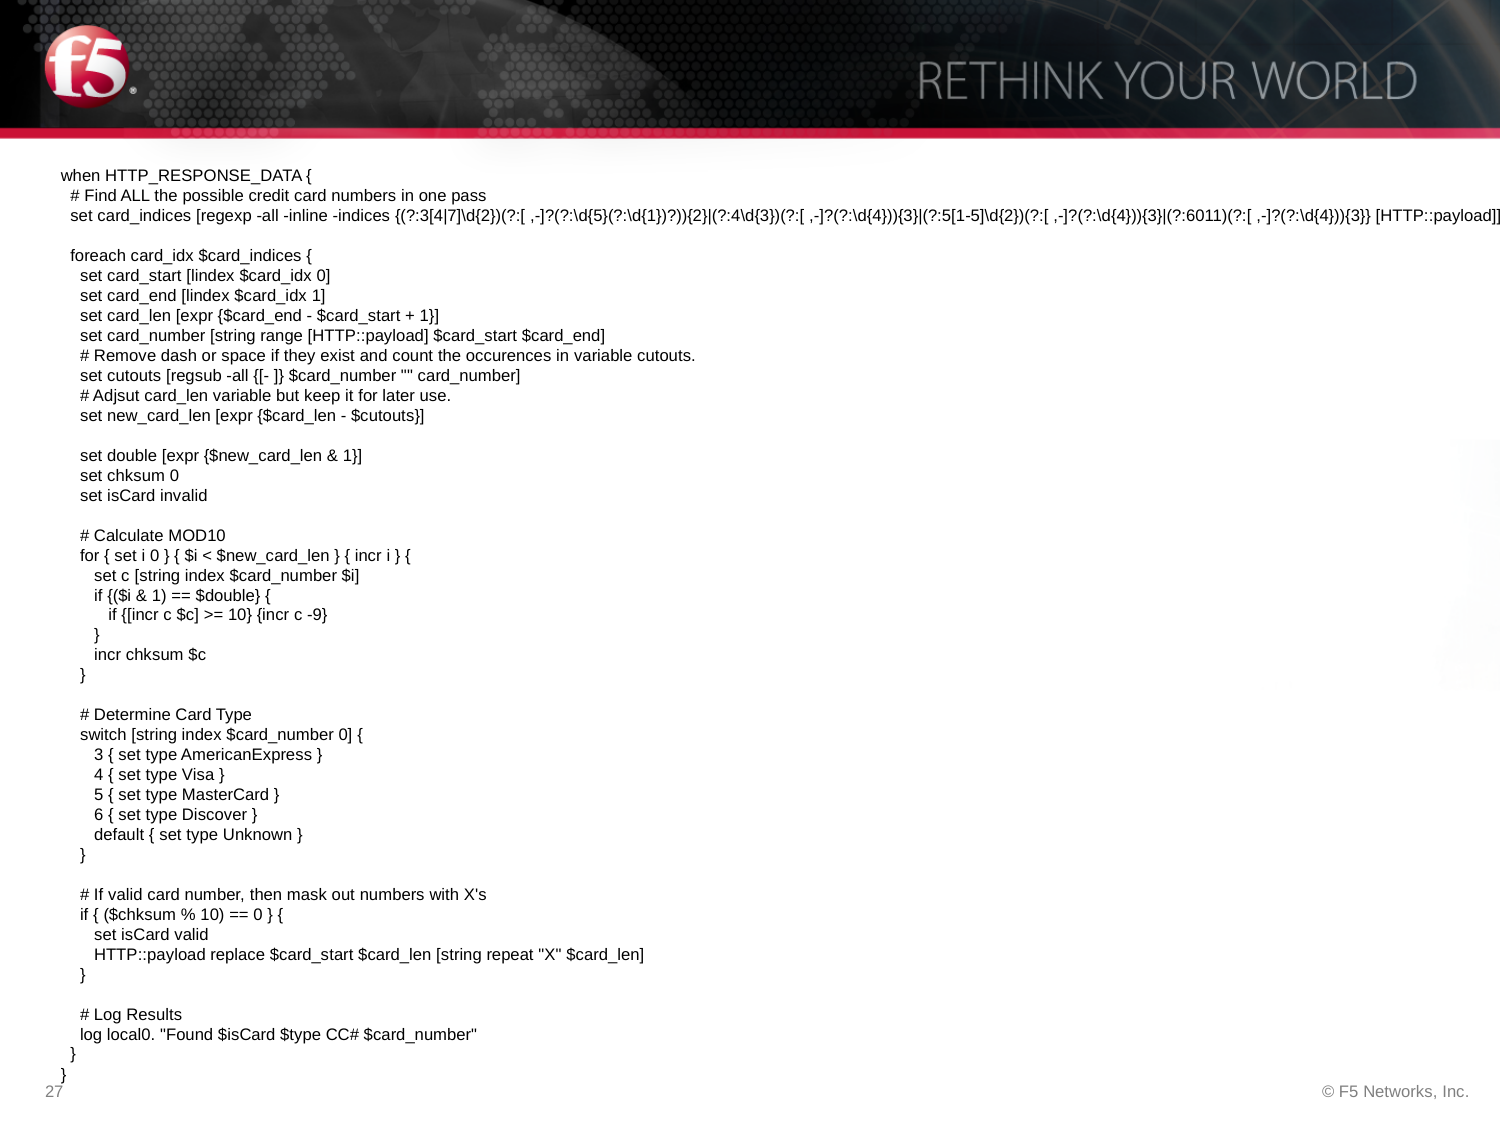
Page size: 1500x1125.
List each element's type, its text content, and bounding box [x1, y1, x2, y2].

text_box when HTTP_RESPONSE_DATA { # Find ALL the possible credit card numbers in one pass set card_indices [regexp -all -inline -indices {(?:3[4|7]\d{2})(?:[ ,-]?(?:\d{5}(?:\d{1})?)){2}|(?:4\d{3})(?:[ ,-]?(?:\d{4})){3}|(?:5[1-5]\d{2})(?:[ ,-]?(?:\d{4})){3}|(?:6011)(?:[ ,-]?(?:\d{4})){3}} [HTTP::payload]] foreach card_idx $card_indices { set card_start [lindex $card_idx 0] set card_end [lindex $card_idx 1] set card_len [expr {$card_end - $card_start + 1}] set card_number [string range [HTTP::payload] $card_start $card_end] # Remove dash or space if they exist and count the occurences in variable cutouts. set cutouts [regsub -all {[- ]} $card_number "" card_number] # Adjsut card_len variable but keep it for later use. set new_card_len [expr {$card_len - $cutouts}] set double [expr {$new_card_len & 1}] set chksum 0 set isCard invalid # Calculate MOD10 for { set i 0 } { $i < $new_card_len } { incr i } { set c [string index $card_number $i] if {($i & 1) == $double} { if {[incr c $c] >= 10} {incr c -9} } incr chksum $c } # Determine Card Type switch [string index $card_number 0] { 3 { set type AmericanExpress } 4 { set type Visa } 5 { set type MasterCard } 6 { set type Discover } default { set type Unknown } } # If valid card number, then mask out numbers with X's if { ($chksum % 10) == 0 } { set isCard valid HTTP::payload replace $card_start $card_len [string repeat "X" $card_len] } # Log Results log local0. "Found $isCard $type CC# $card_number" } } [46, 157, 1500, 1125]
picture [0, 0, 1500, 1125]
